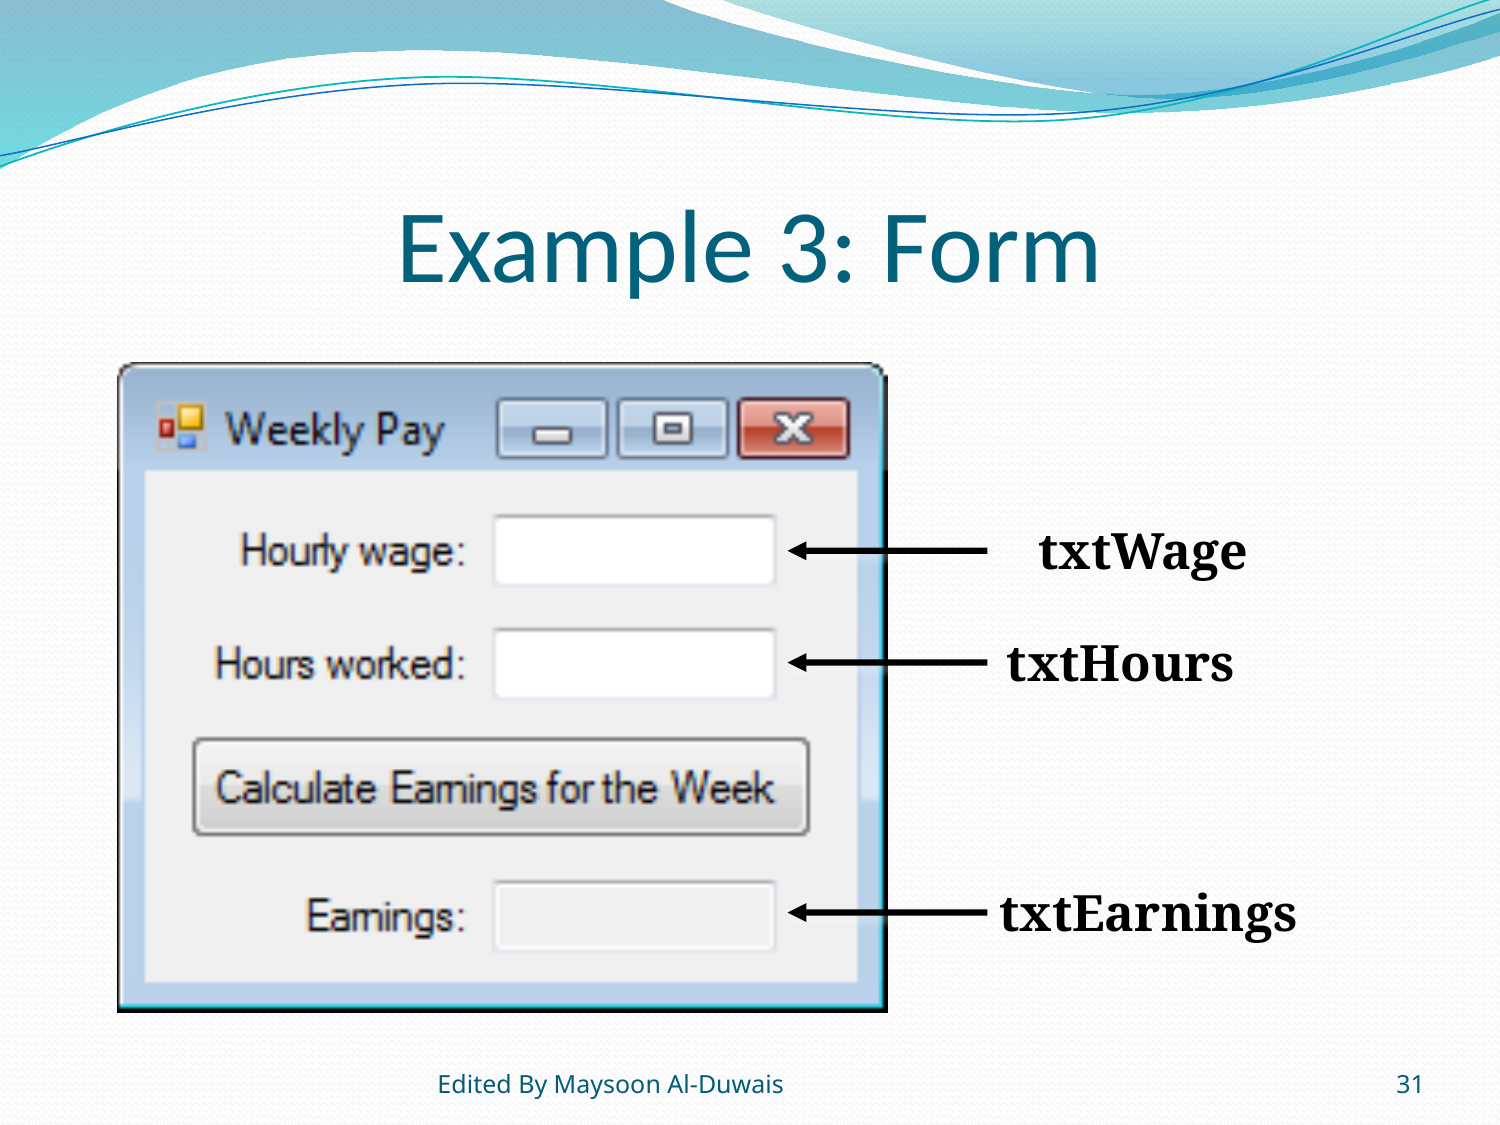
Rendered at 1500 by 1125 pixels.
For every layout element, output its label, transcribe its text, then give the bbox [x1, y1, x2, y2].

text_box [895, 659, 988, 666]
text_box [895, 909, 988, 916]
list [117, 362, 888, 1013]
title Example 3: Form [75, 115, 1425, 303]
footer Edited By Maysoon Al-Duwais [437, 1042, 988, 1103]
slide_number 31 [1299, 1042, 1425, 1103]
text_box txtWage [924, 512, 1263, 588]
text_box txtHours [949, 624, 1250, 699]
text_box txtEarnings [962, 874, 1313, 949]
text_box [895, 547, 988, 554]
